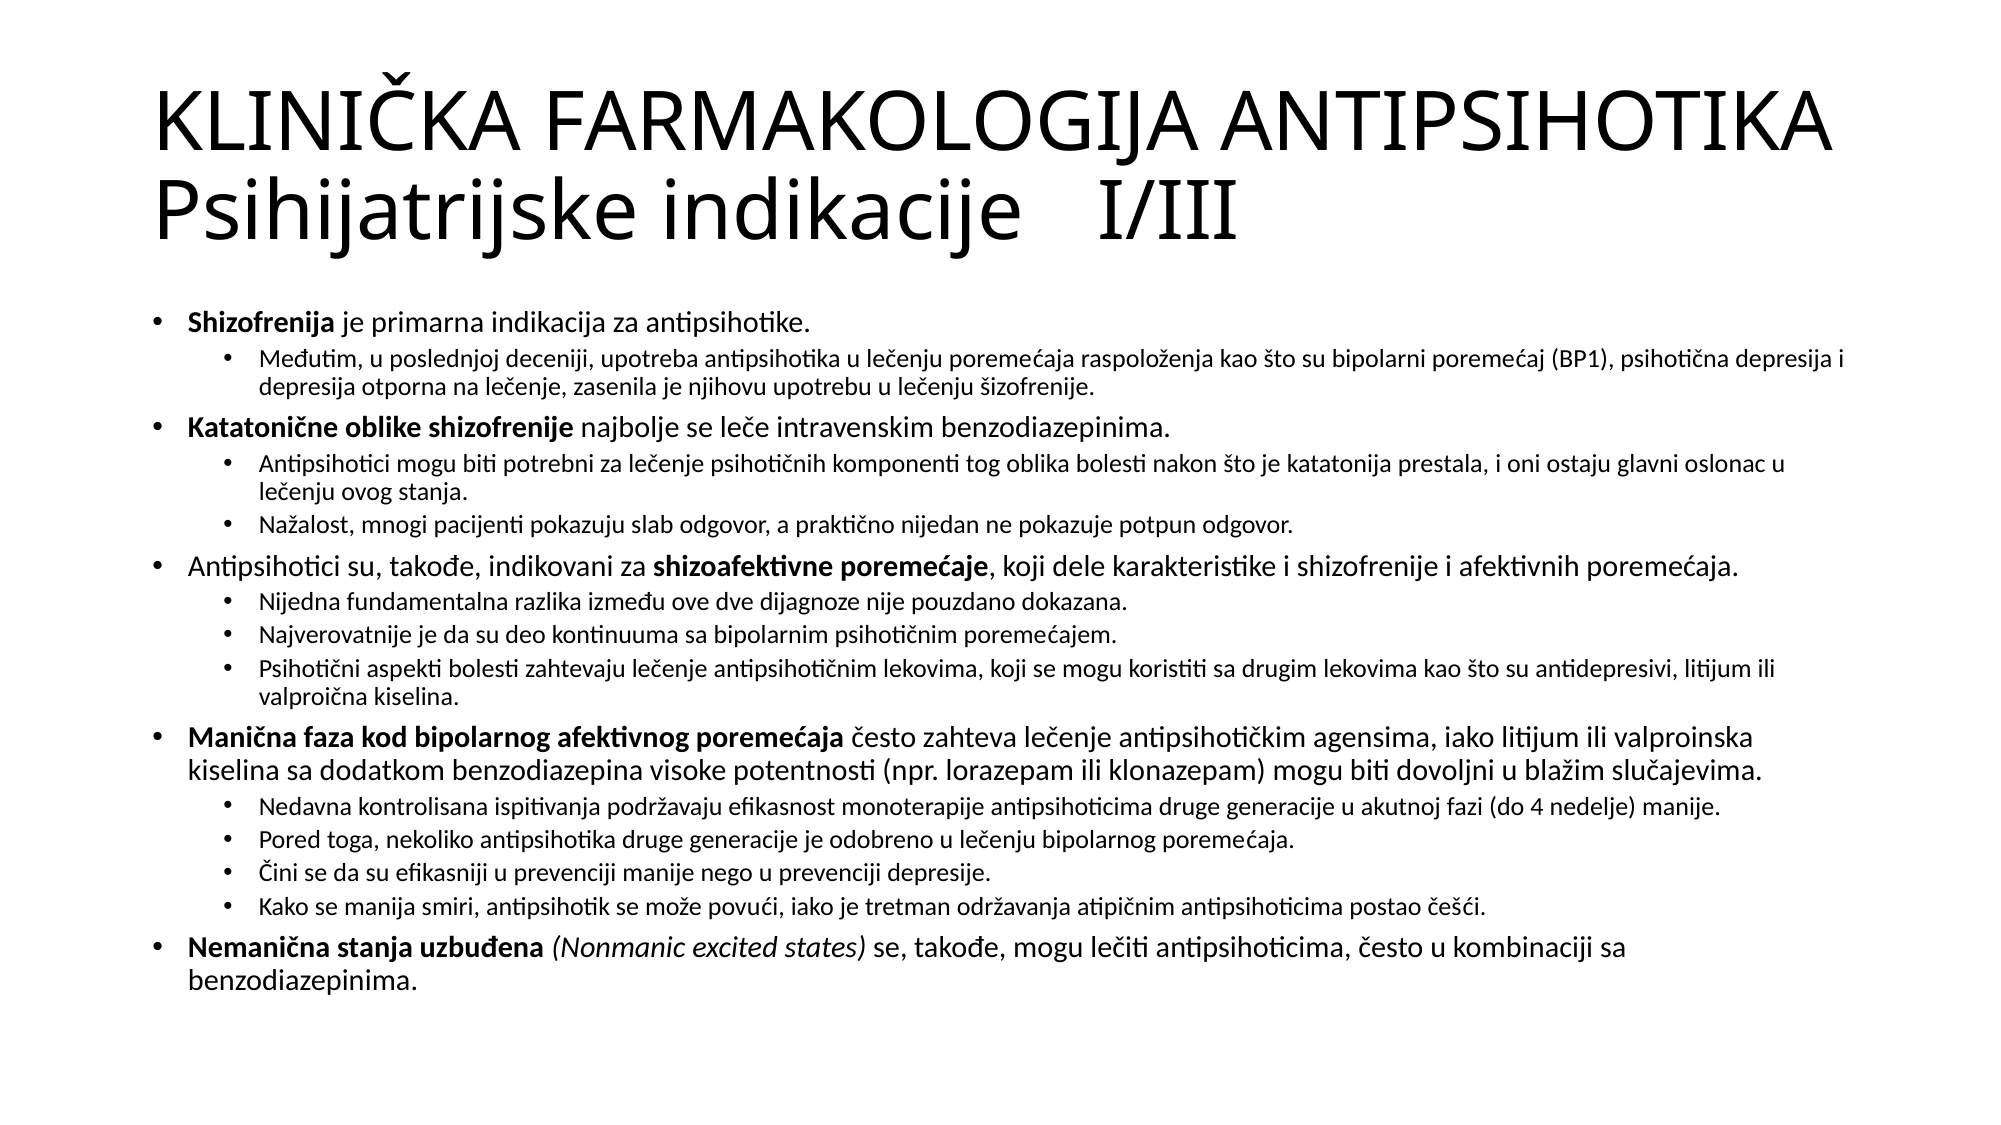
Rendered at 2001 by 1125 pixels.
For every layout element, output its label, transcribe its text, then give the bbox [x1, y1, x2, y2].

list Shizofrenija je primarna indikacija za antipsihotike. Međutim, u poslednjoj deceniji, upotreba antipsihotika u lečenju poremećaja raspoloženja kao što su bipolarni poremećaj (BP1), psihotična depresija i depresija otporna na lečenje, zasenila je njihovu upotrebu u lečenju šizofrenije. Katatonične oblike shizofrenije najbolje se leče intravenskim benzodiazepinima. Antipsihotici mogu biti potrebni za lečenje psihotičnih komponenti tog oblika bolesti nakon što je katatonija prestala, i oni ostaju glavni oslonac u lečenju ovog stanja. Nažalost, mnogi pacijenti pokazuju slab odgovor, a praktično nijedan ne pokazuje potpun odgovor. Antipsihotici su, takođe, indikovani za shizoafektivne poremećaje, koji dele karakteristike i shizofrenije i afektivnih poremećaja. Nijedna fundamentalna razlika između ove dve dijagnoze nije pouzdano dokazana. Najverovatnije je da su deo kontinuuma sa bipolarnim psihotičnim poremećajem. Psihotični aspekti bolesti zahtevaju lečenje antipsihotičnim lekovima, koji se mogu koristiti sa drugim lekovima kao što su antidepresivi, litijum ili valproična kiselina. Manična faza kod bipolarnog afektivnog poremećaja često zahteva lečenje antipsihotičkim agensima, iako litijum ili valproinska kiselina sa dodatkom benzodiazepina visoke potentnosti (npr. lorazepam ili klonazepam) mogu biti dovoljni u blažim slučajevima. Nedavna kontrolisana ispitivanja podržavaju efikasnost monoterapije antipsihoticima druge generacije u akutnoj fazi (do 4 nedelje) manije. Pored toga, nekoliko antipsihotika druge generacije je odobreno u lečenju bipolarnog poremećaja. Čini se da su efikasniji u prevenciji manije nego u prevenciji depresije. Kako se manija smiri, antipsihotik se može povući, iako je tretman održavanja atipičnim antipsihoticima postao češći. Nemanična stanja uzbuđena (Nonmanic excited states) se, takođe, mogu lečiti antipsihoticima, često u kombinaciji sa benzodiazepinima. [137, 299, 1863, 1014]
title KLINIČKA FARMAKOLOGIJA ANTIPSIHOTIKA Psihijatrijske indikacije I/III [137, 59, 1863, 278]
